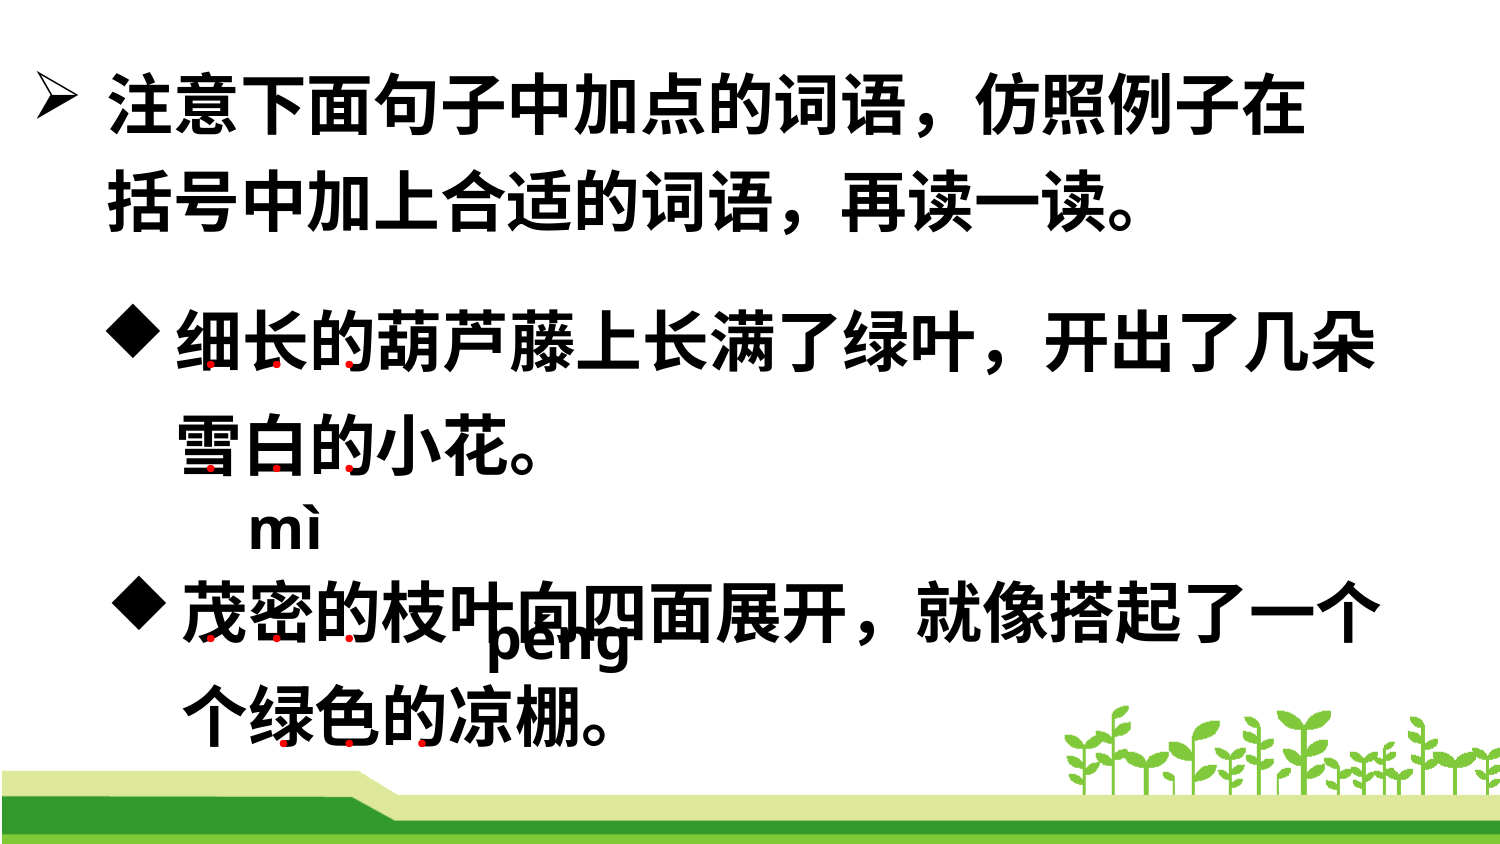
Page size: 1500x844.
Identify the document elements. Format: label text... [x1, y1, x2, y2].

text_box 注意下面句子中加点的词语，仿照例子在括号中加上合适的词语，再读一读。 [16, 40, 1364, 247]
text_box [91, 539, 1426, 776]
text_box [85, 267, 1420, 501]
text_box mì [233, 509, 338, 538]
picture [0, 0, 1500, 844]
